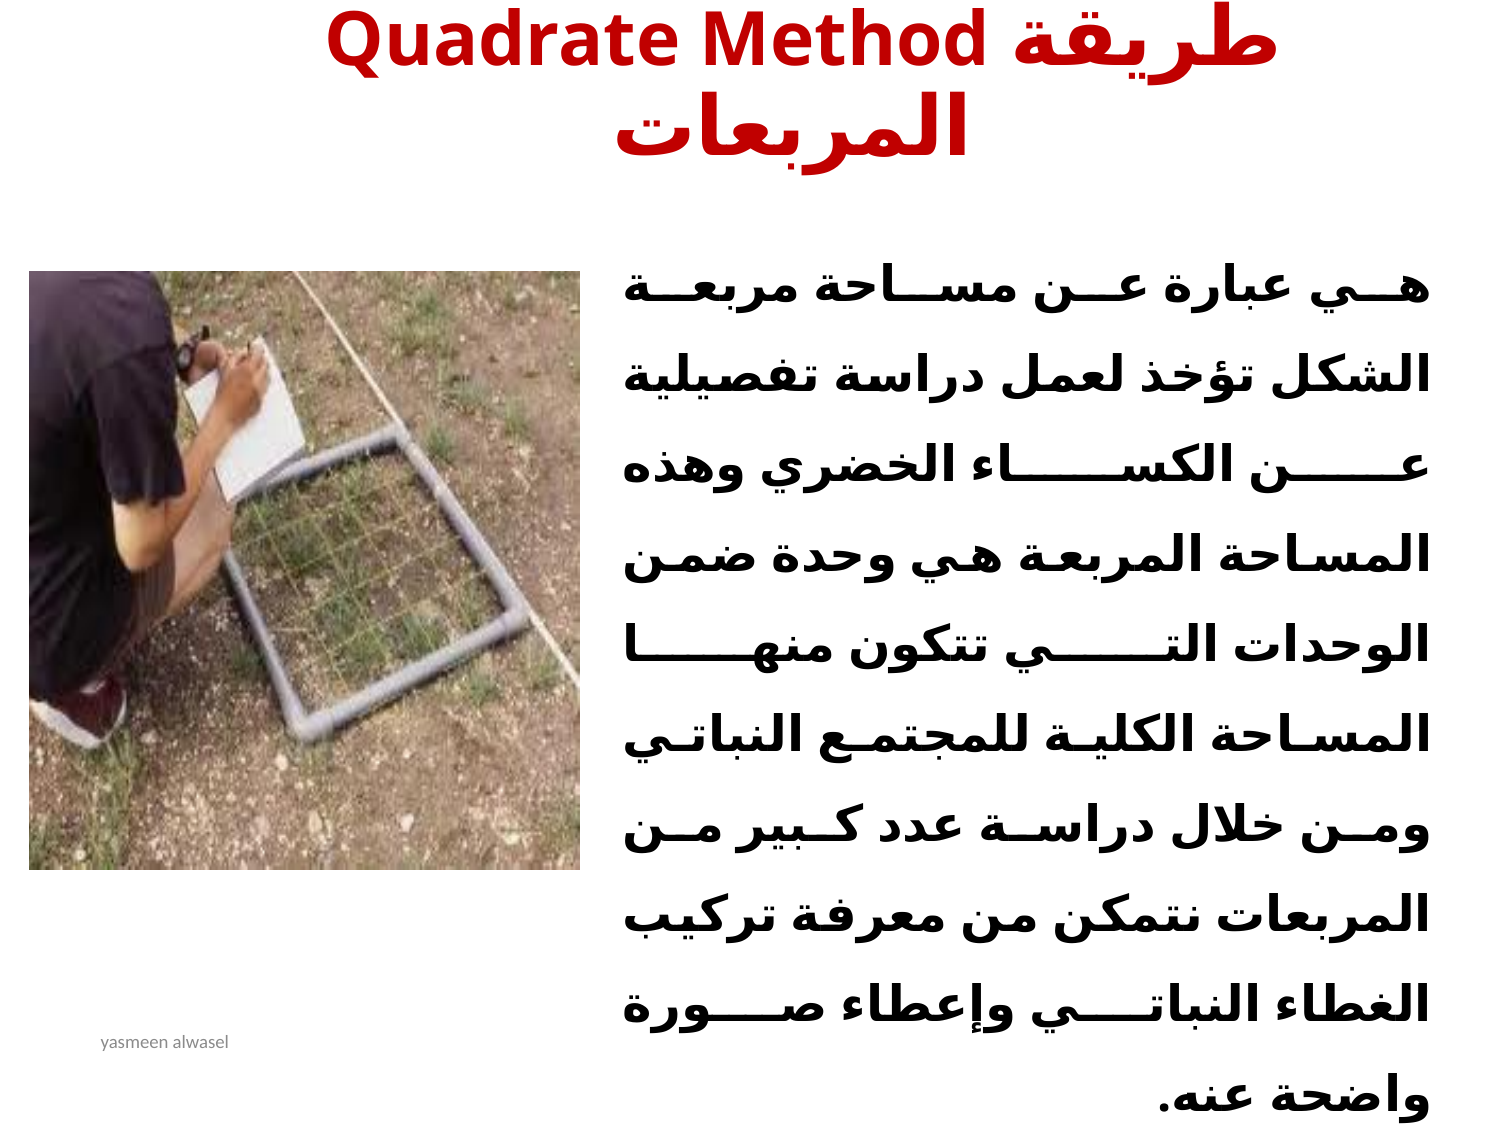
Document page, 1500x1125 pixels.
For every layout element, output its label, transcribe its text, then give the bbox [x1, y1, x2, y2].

footer yasmeen alwasel [10, 1011, 319, 1071]
title Quadrate Method طريقة المربعات [159, 42, 1448, 181]
picture [29, 271, 580, 870]
subtitle هي عبارة عن مساحة مربعة الشكل تؤخذ لعمل دراسة تفصيلية عن الكساء الخضري وهذه المساحة المربعة هي وحدة ضمن الوحدات التي تتكون منها المساحة الكلية للمجتمع النباتي ومن خلال دراسة عدد كبير من المربعات نتمكن من معرفة تركيب الغطاء النباتي وإعطاء صورة واضحة عنه. [607, 213, 1448, 1125]
